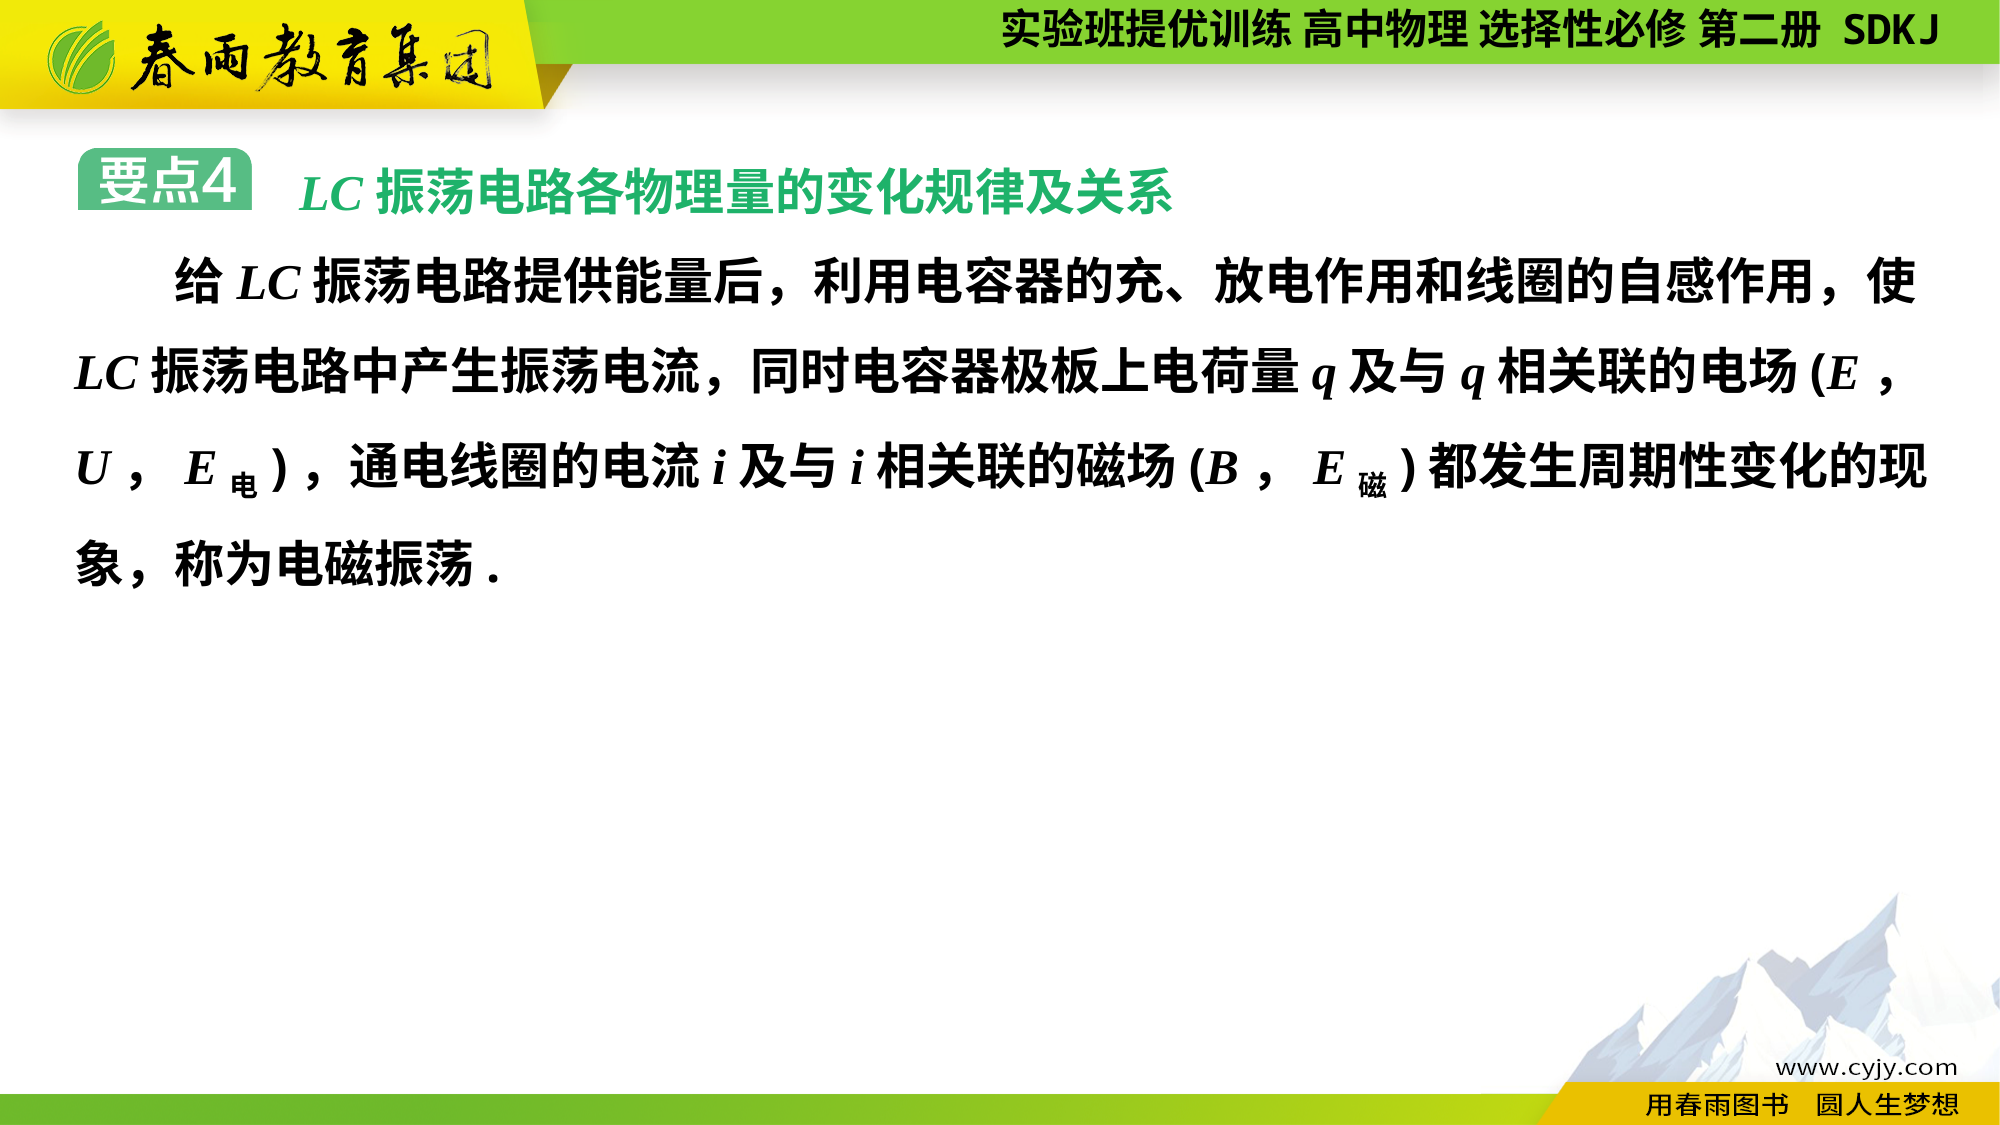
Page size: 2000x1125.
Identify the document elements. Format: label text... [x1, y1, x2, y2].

picture [0, 0, 2000, 1125]
list LC振荡电路各物理量的变化规律及关系 给LC振荡电路提供能量后，利用电容器的充、放电作用和线圈的自感作用，使LC振荡电路中产生振荡电流，同时电容器极板上电荷量q及与q相关联的电场(E，U，E电)，通电线圈的电流i及与i相关联的磁场(B，E磁)都发生周期性变化的现象，称为电磁振荡. [59, 122, 1944, 581]
